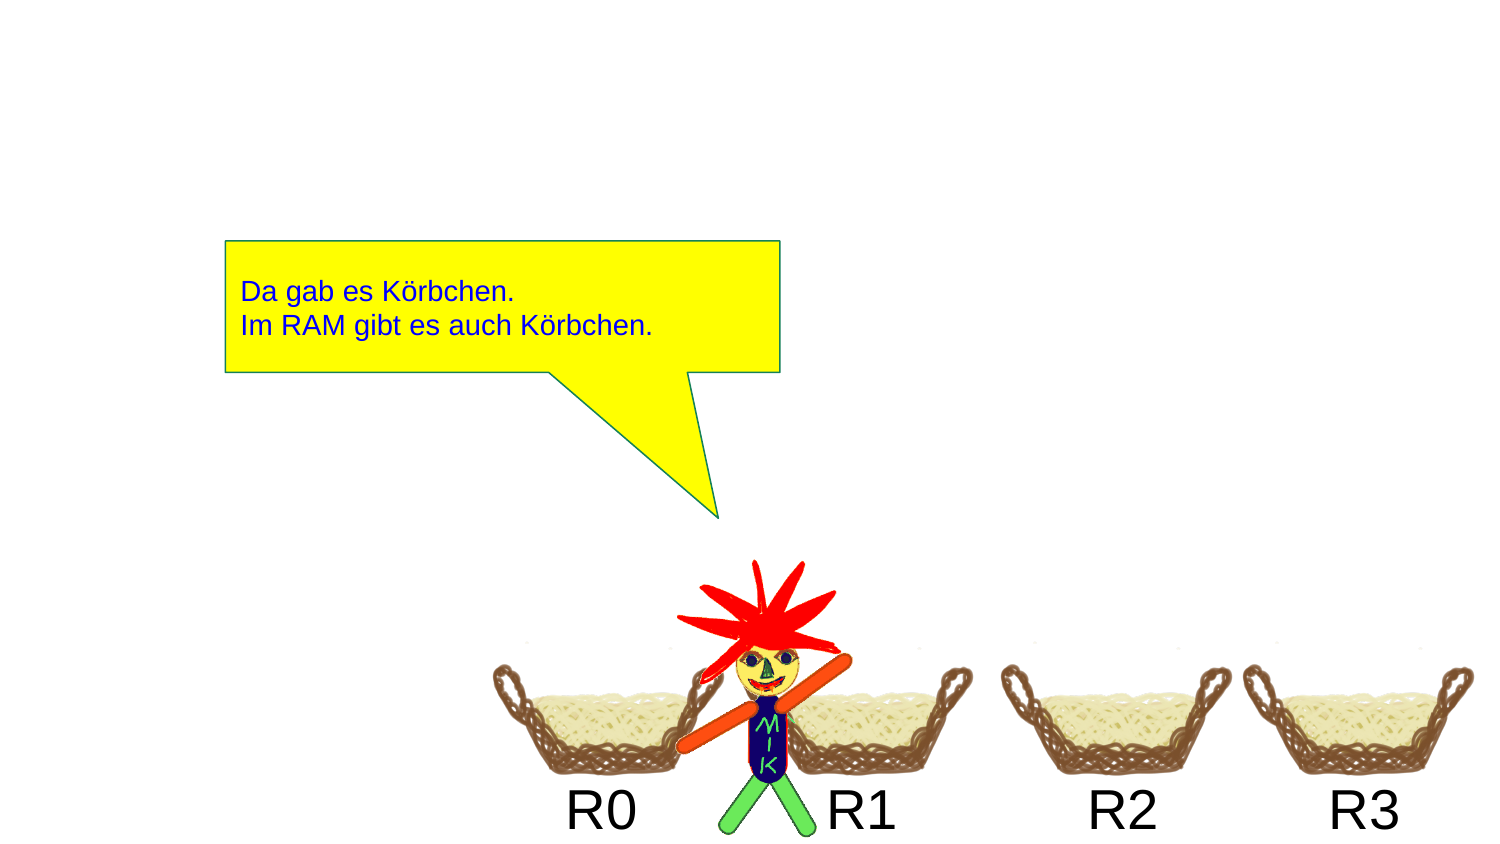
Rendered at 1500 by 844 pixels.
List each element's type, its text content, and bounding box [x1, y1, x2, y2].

picture [467, 552, 1500, 844]
text_box Da gab es Körbchen. Im RAM gibt es auch Körbchen. [225, 240, 780, 519]
